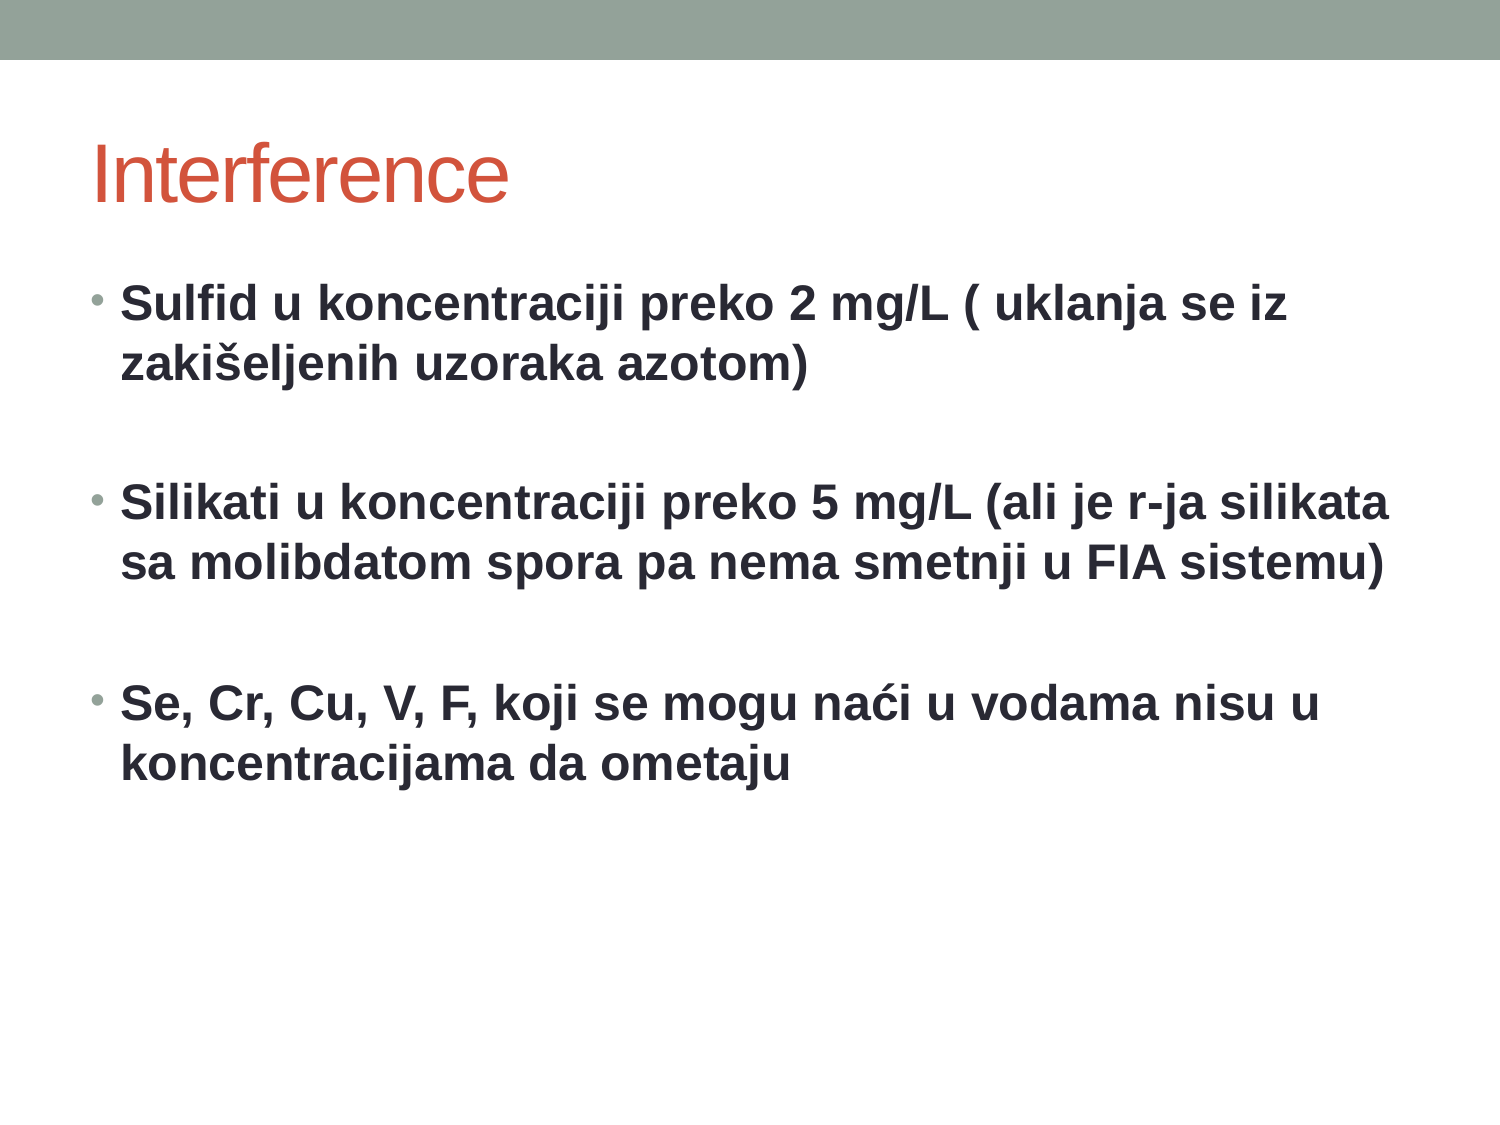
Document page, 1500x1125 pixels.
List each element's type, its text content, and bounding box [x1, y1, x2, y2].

title Interference [75, 87, 1425, 250]
list Sulfid u koncentraciji preko 2 mg/L ( uklanja se iz zakišeljenih uzoraka azotom) Silikati u koncentraciji preko 5 mg/L (ali je r-ja silikata sa molibdatom spora pa nema smetnji u FIA sistemu) Se, Cr, Cu, V, F, koji se mogu naći u vodama nisu u koncentracijama da ometaju [75, 262, 1425, 1063]
